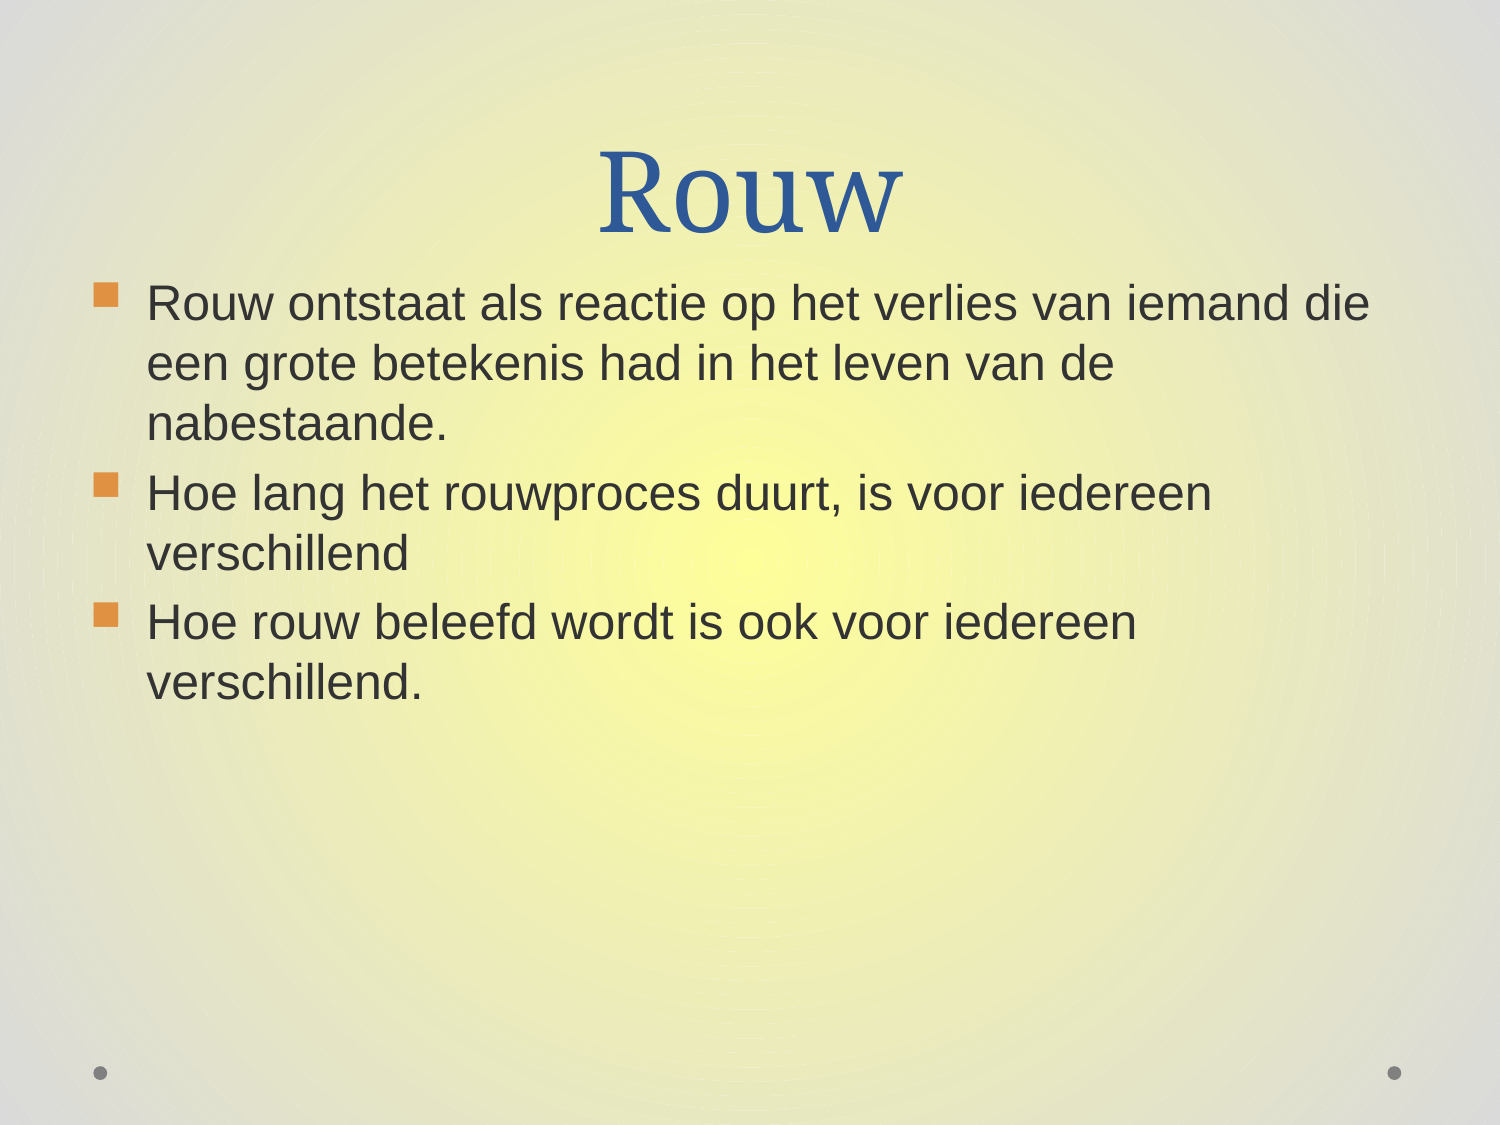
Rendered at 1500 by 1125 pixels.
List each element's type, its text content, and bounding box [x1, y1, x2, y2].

list Rouw ontstaat als reactie op het verlies van iemand die een grote betekenis had in het leven van de nabestaande. Hoe lang het rouwproces duurt, is voor iedereen verschillend Hoe rouw beleefd wordt is ook voor iedereen verschillend. [75, 262, 1425, 1005]
title Rouw [75, 0, 1425, 262]
